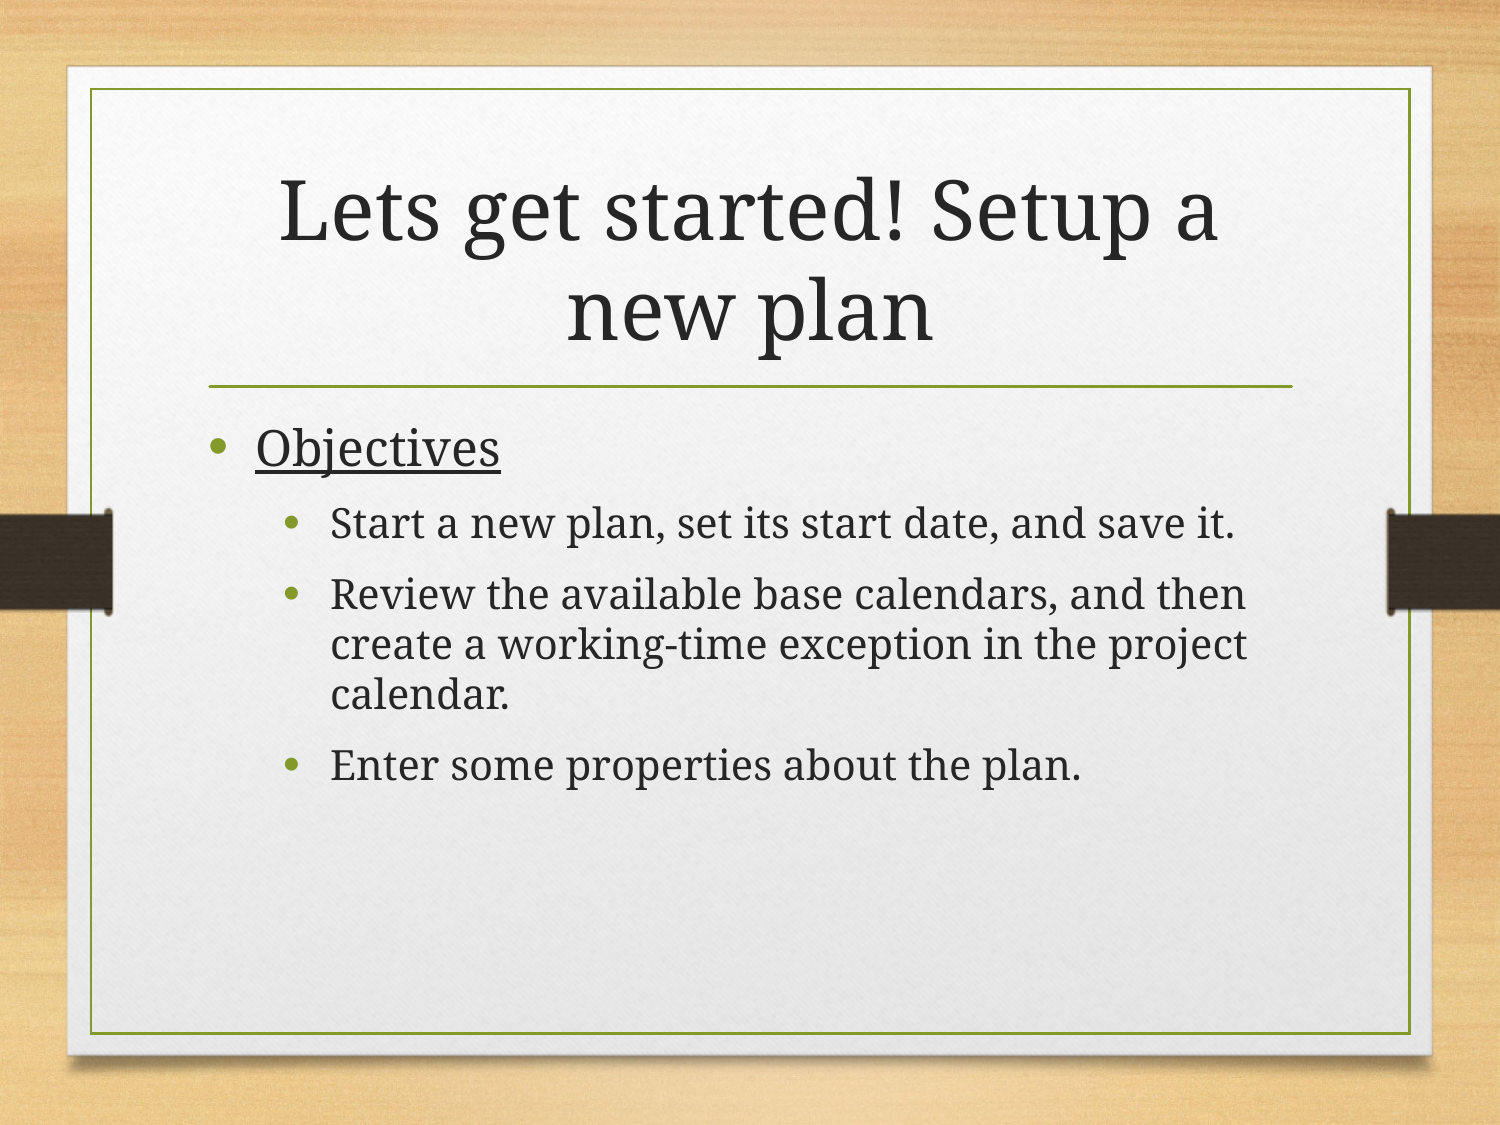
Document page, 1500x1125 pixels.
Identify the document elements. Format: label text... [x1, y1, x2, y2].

picture [0, 0, 1500, 1125]
title Lets get started! Setup a new plan [193, 150, 1309, 365]
list Objectives Start a new plan, set its start date, and save it. Review the available base calendars, and then create a working-time exception in the project calendar. Enter some properties about the plan. [193, 408, 1309, 974]
